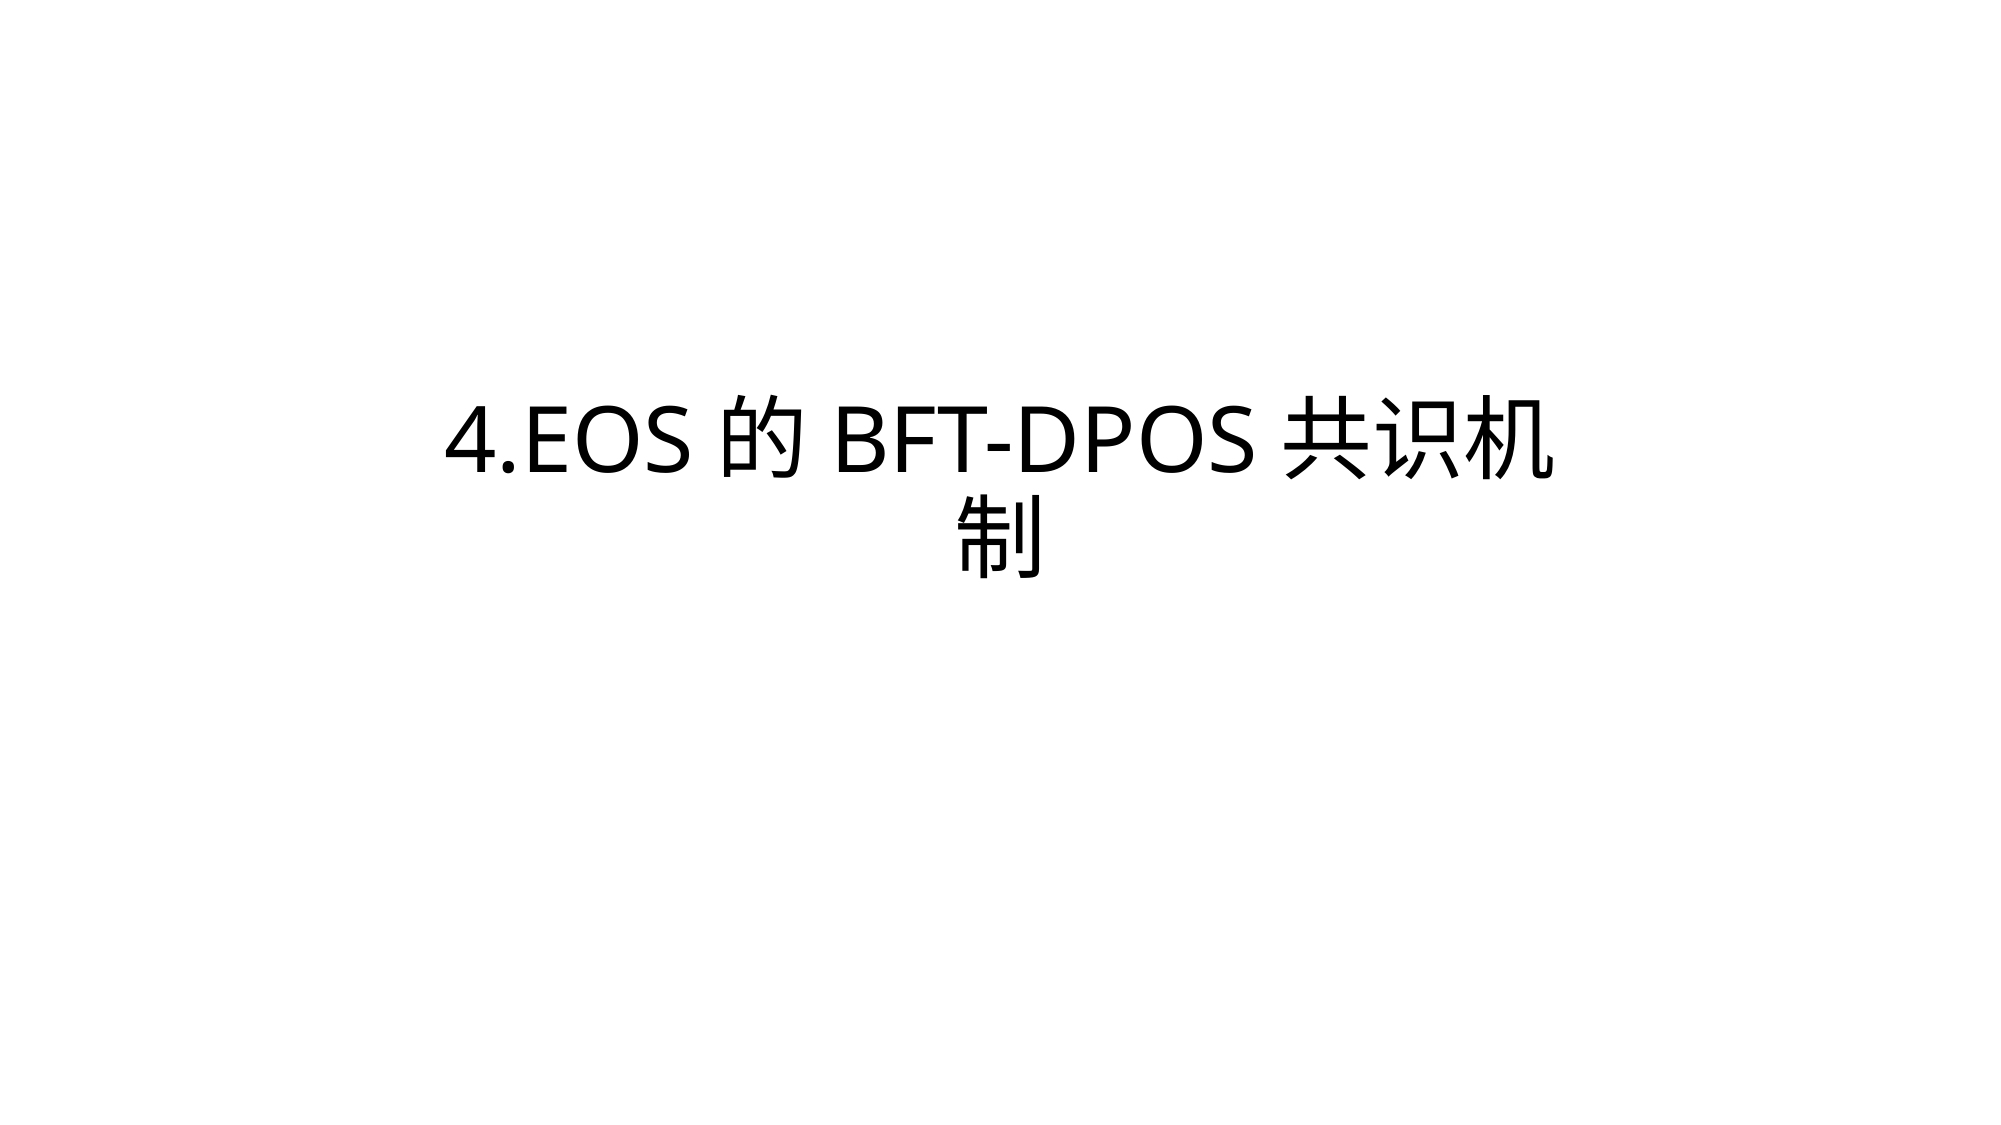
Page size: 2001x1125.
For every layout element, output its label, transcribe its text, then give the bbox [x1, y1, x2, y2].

title 4.EOS的BFT-DPOS共识机制 [428, 383, 1572, 602]
